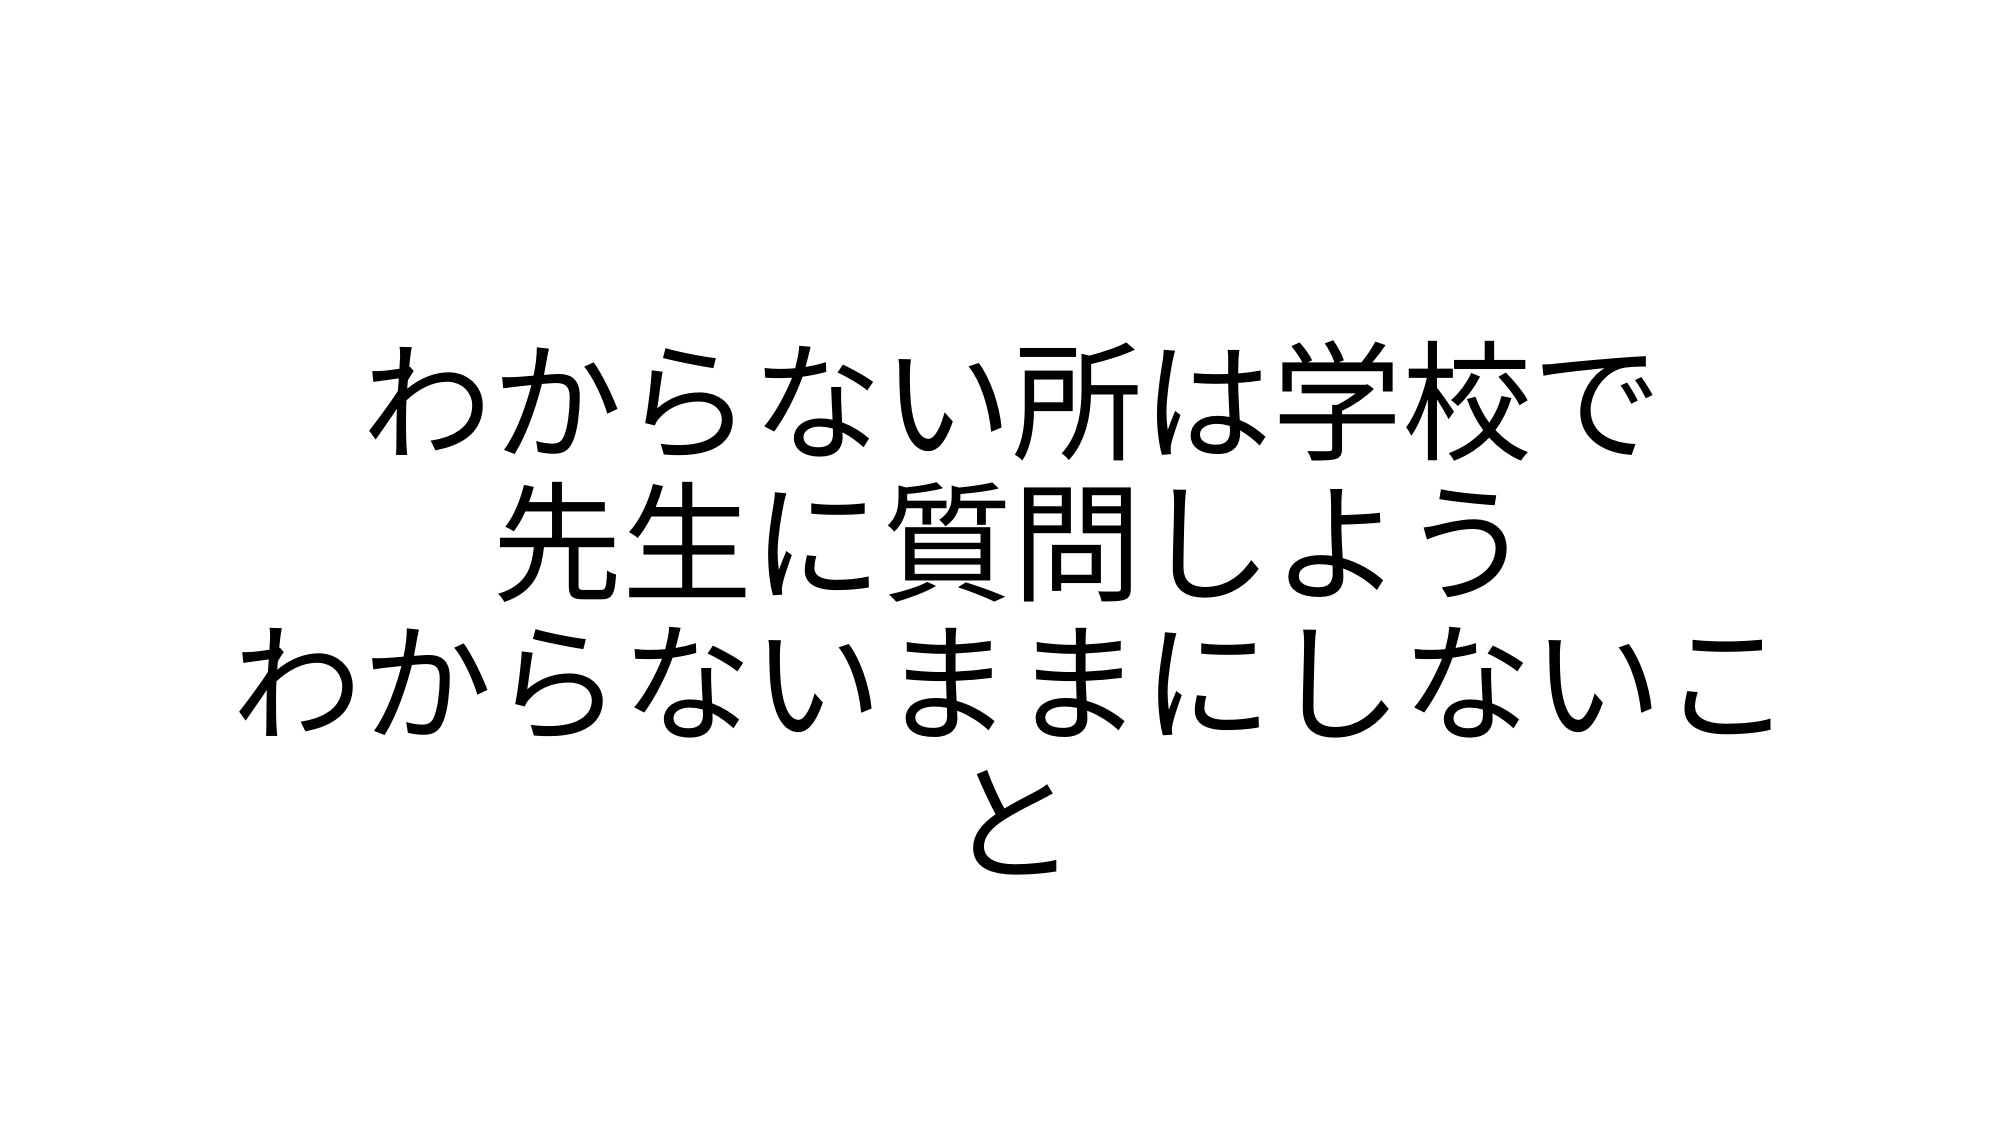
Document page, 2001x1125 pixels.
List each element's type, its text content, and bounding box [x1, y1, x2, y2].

text_box わからない所は学校で 先生に質問しよう わからないままにしないこと [154, 331, 1871, 873]
